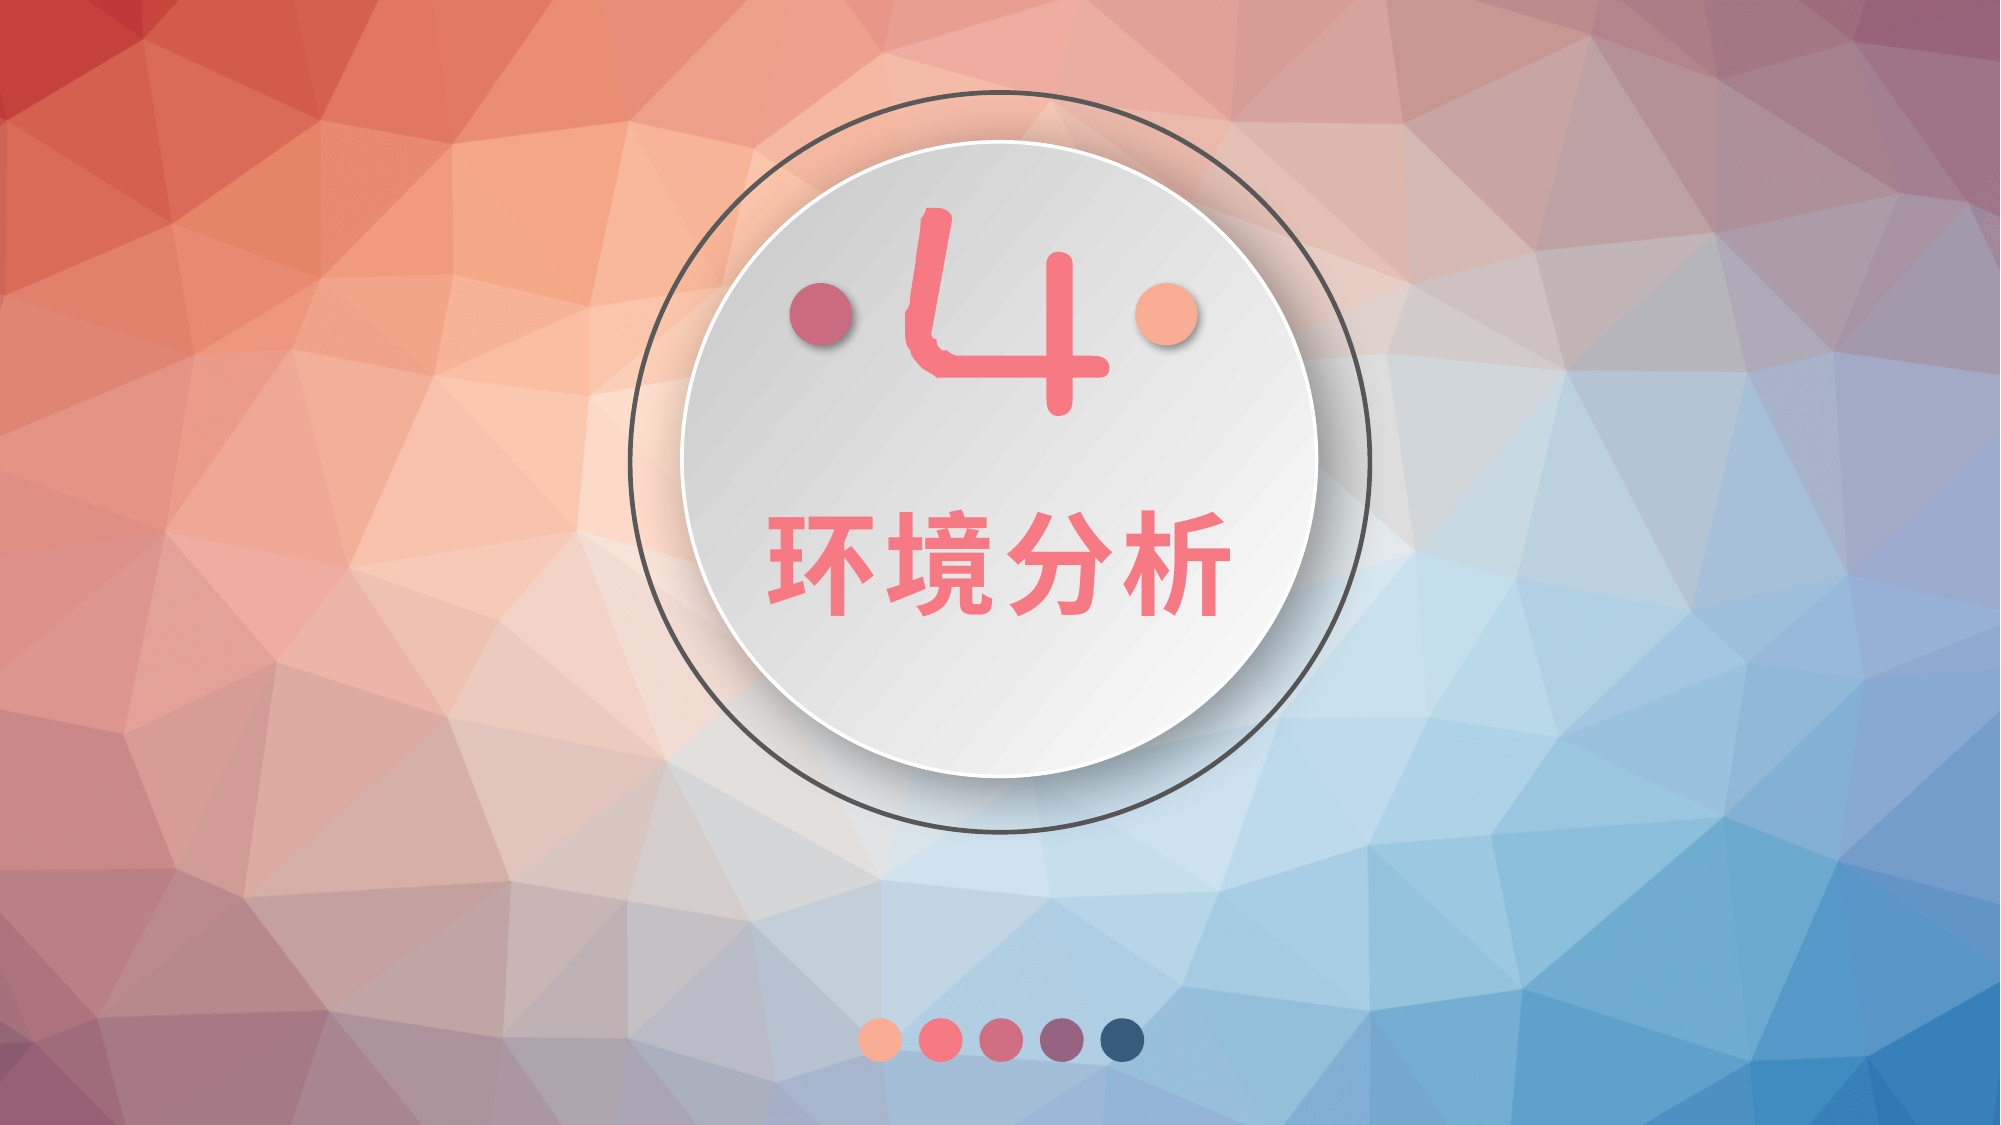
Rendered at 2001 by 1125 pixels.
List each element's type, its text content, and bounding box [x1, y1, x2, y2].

text_box 环境分析 [750, 486, 1250, 637]
picture [0, 0, 2000, 1125]
text_box [680, 140, 1318, 778]
text_box [978, 1017, 1025, 1064]
text_box [1099, 1017, 1146, 1064]
text_box [1038, 1017, 1085, 1064]
text_box [629, 91, 1371, 834]
text_box [857, 1017, 903, 1063]
text_box [905, 207, 1110, 417]
text_box [917, 1017, 964, 1064]
text_box [1134, 282, 1199, 347]
text_box [788, 282, 853, 347]
